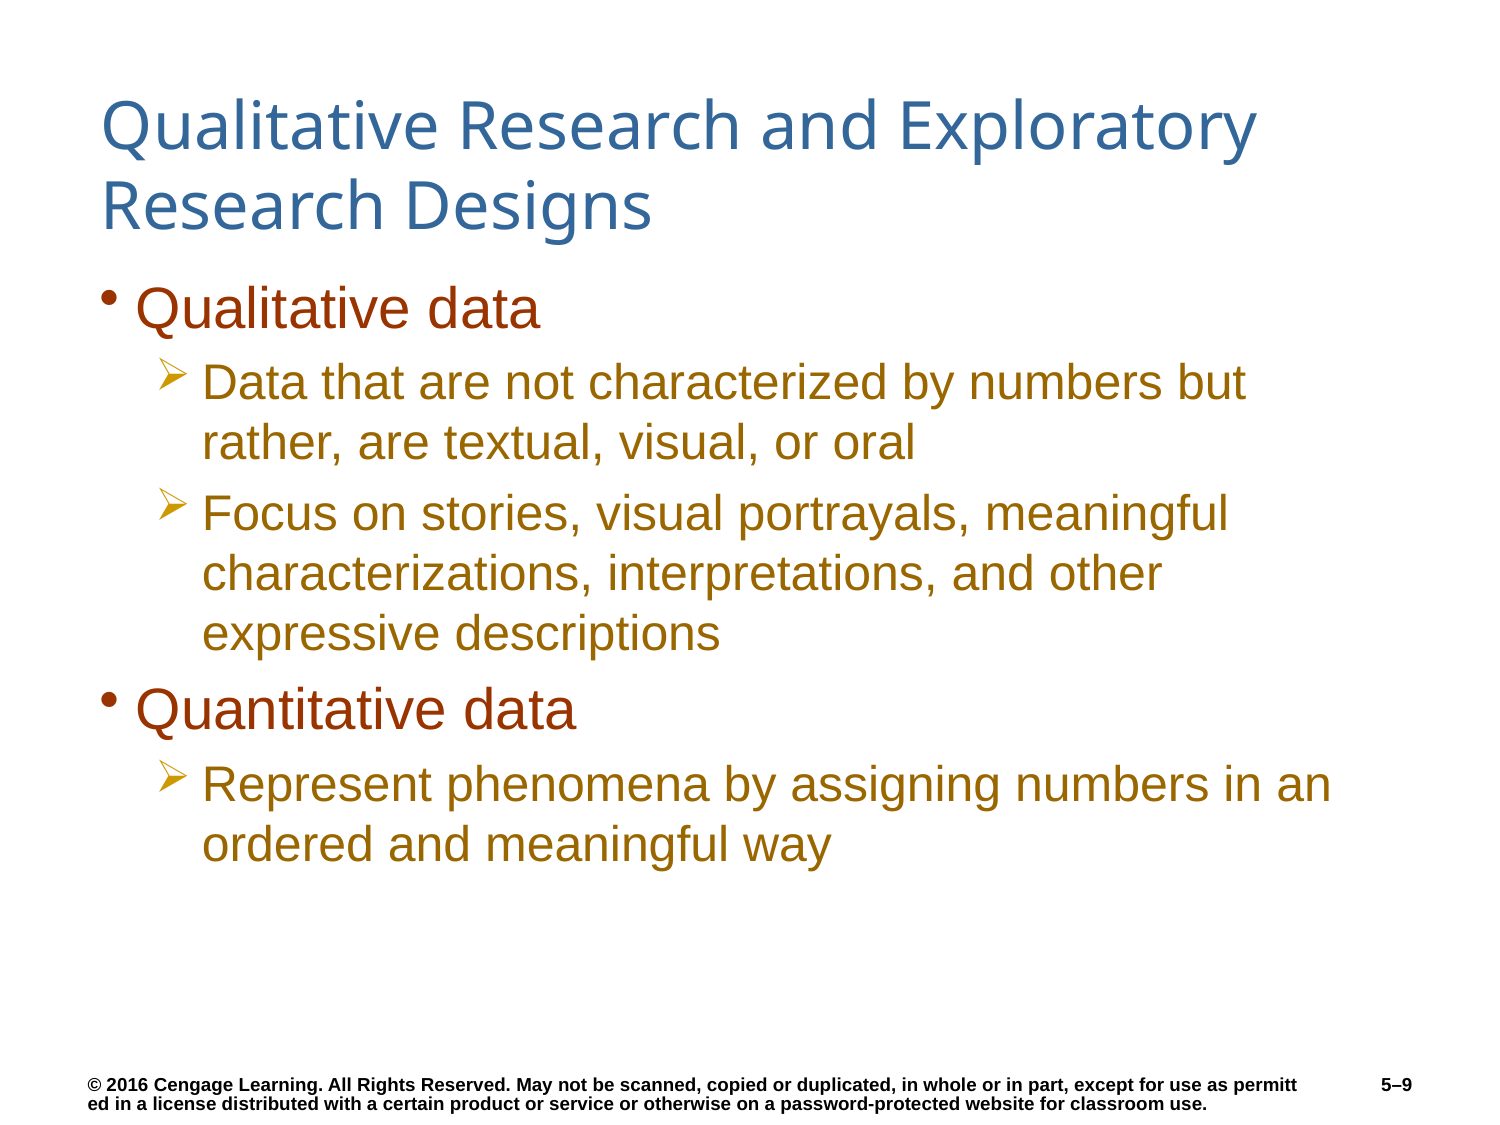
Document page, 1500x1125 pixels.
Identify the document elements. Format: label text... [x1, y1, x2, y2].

slide_number 5–9 [1050, 1042, 1413, 1103]
title Qualitative Research and Exploratory Research Designs [85, 75, 1411, 171]
footer © 2016 Cengage Learning. All Rights Reserved. May not be scanned, copied or duplicated, in whole or in part, except for use as permitted in a license distributed with a certain product or service or otherwise on a password-protected website for classroom use. [87, 1057, 1050, 1103]
list Qualitative data Data that are not characterized by numbers but rather, are textual, visual, or oral Focus on stories, visual portrayals, meaningful characterizations, interpretations, and other expressive descriptions Quantitative data Represent phenomena by assigning numbers in an ordered and meaningful way [84, 262, 1414, 1013]
